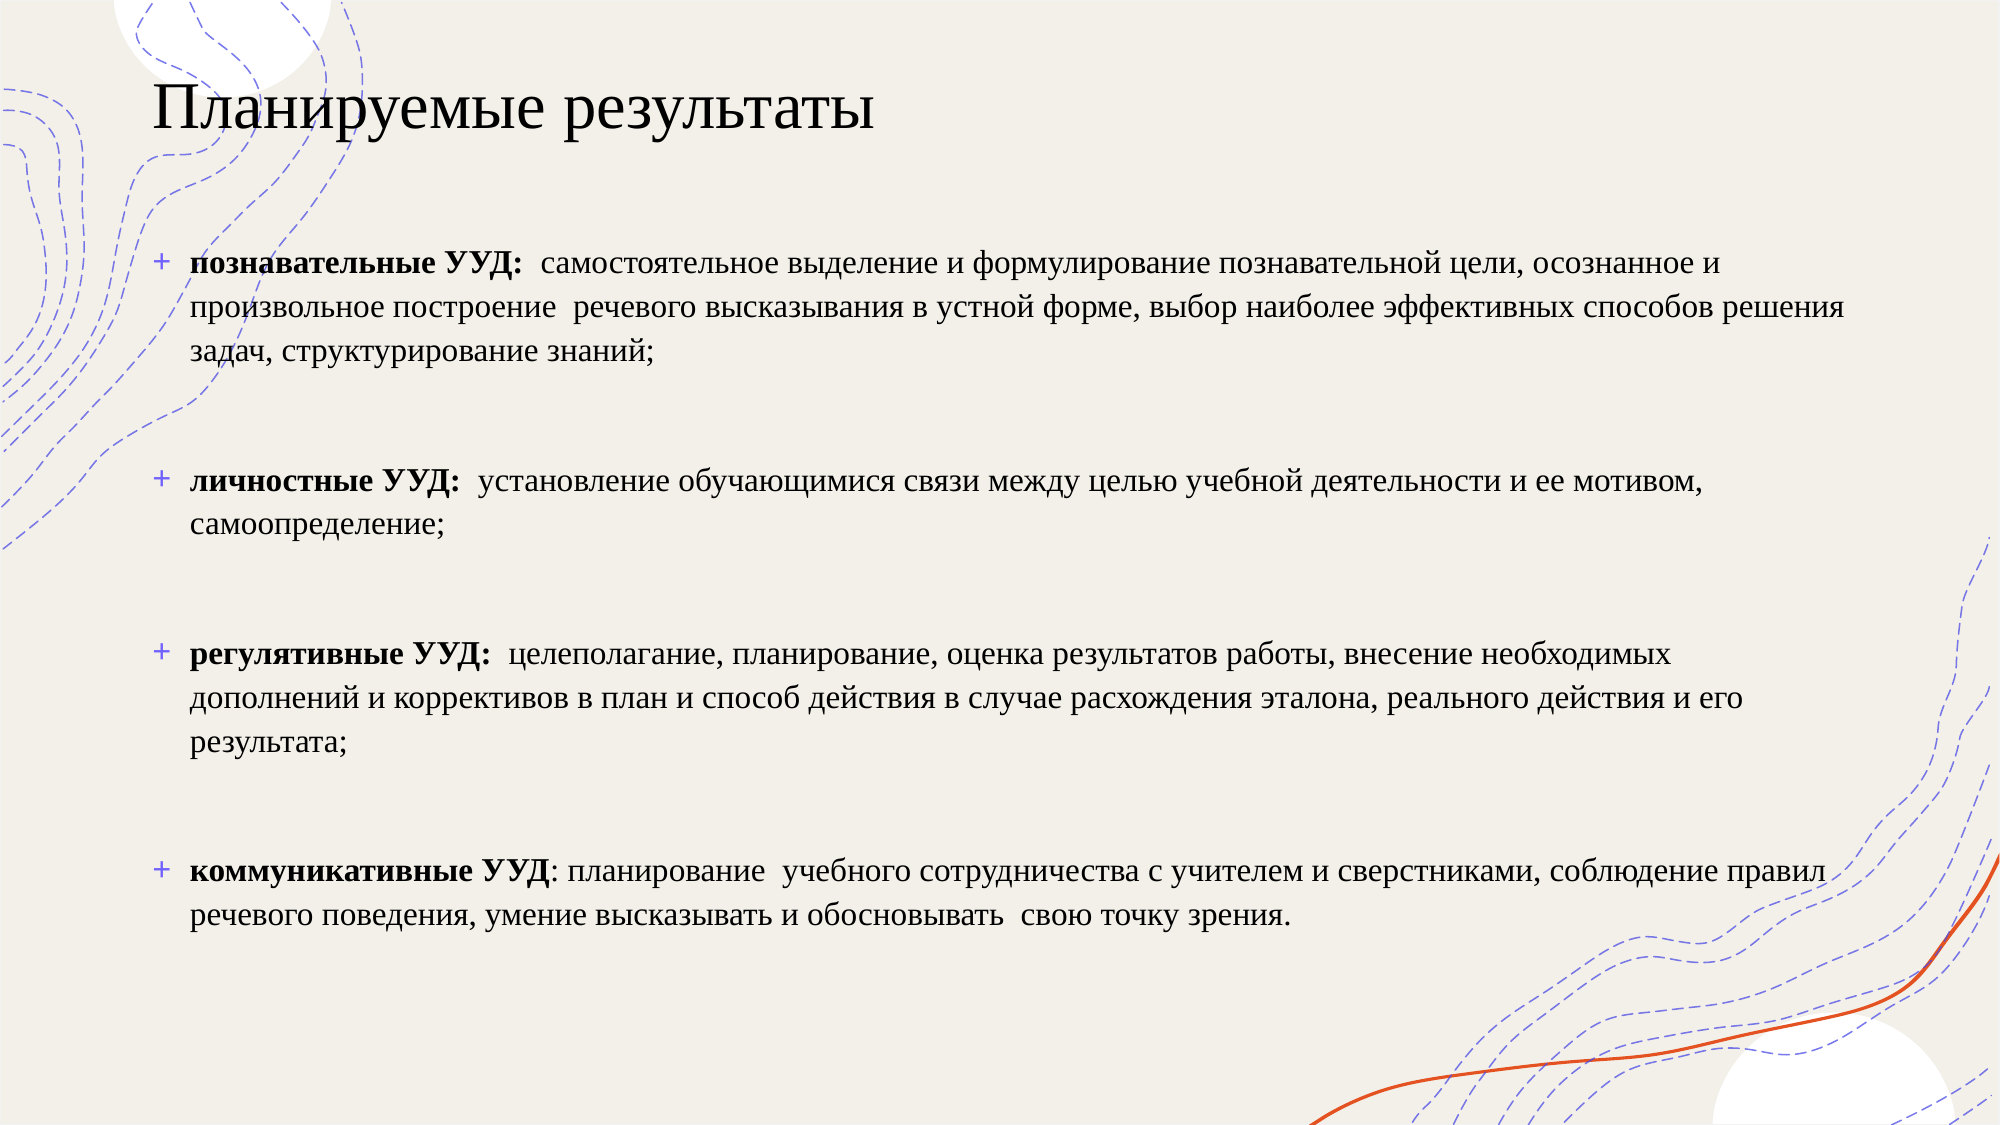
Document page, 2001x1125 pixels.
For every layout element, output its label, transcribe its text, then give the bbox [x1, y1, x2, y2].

title Планируемые результаты [137, 59, 1863, 144]
list познавательные УУД: самостоятельное выделение и формулирование познавательной цели, осознанное и произвольное построение речевого высказывания в устной форме, выбор наиболее эффективных способов решения задач, структурирование знаний; личностные УУД: установление обучающимися связи между целью учебной деятельности и ее мотивом, самоопределение; регулятивные УУД: целеполагание, планирование, оценка результатов работы, внесение необходимых дополнений и коррективов в план и способ действия в случае расхождения эталона, реального действия и его результата; коммуникативные УУД: планирование учебного сотрудничества с учителем и сверстниками, соблюдение правил речевого поведения, умение высказывать и обосновывать свою точку зрения. [137, 229, 1863, 1014]
